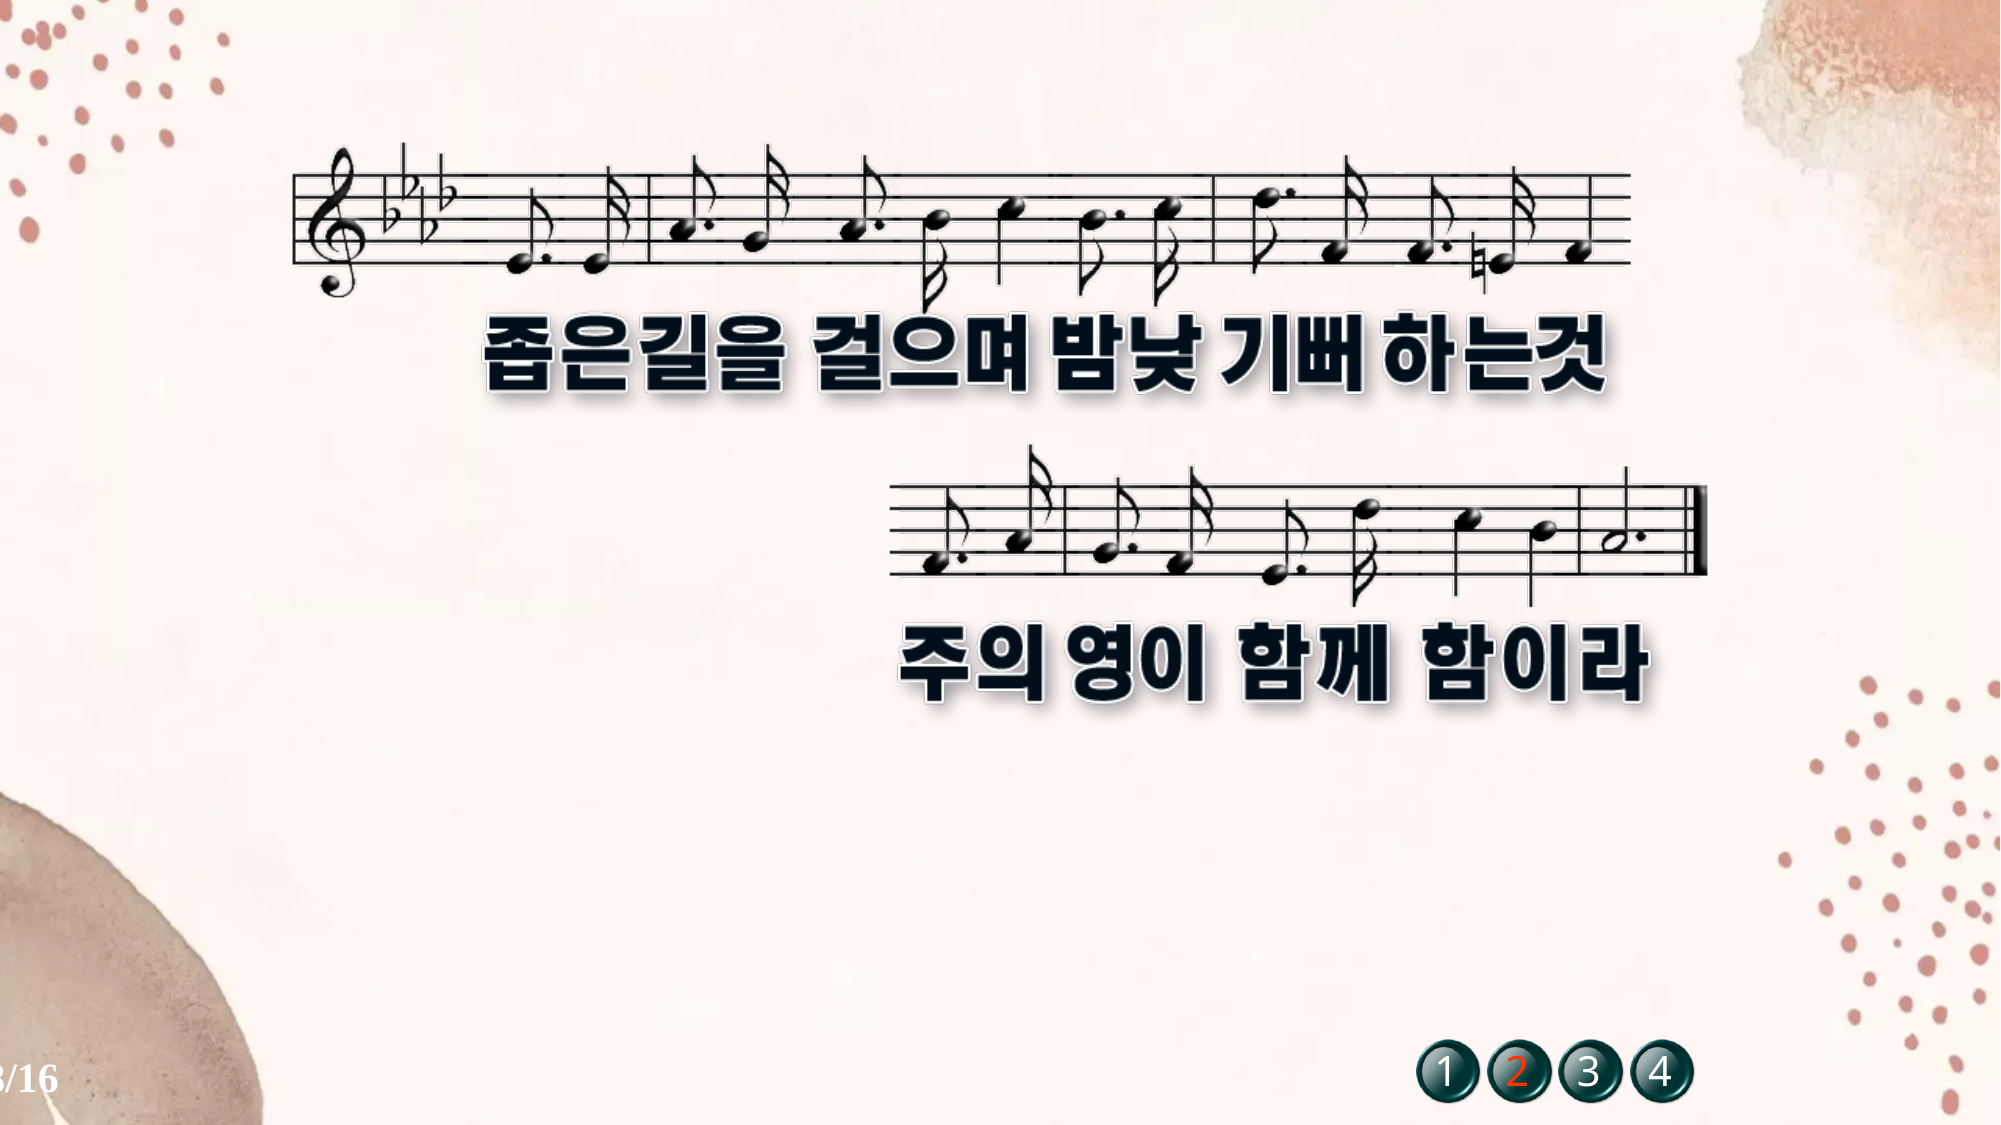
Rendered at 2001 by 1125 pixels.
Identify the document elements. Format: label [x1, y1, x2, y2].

text_box [1555, 1035, 1626, 1106]
text_box [1627, 1035, 1697, 1106]
text_box [1484, 1035, 1555, 1106]
picture [0, 0, 2001, 1125]
text_box [1413, 1035, 1484, 1106]
